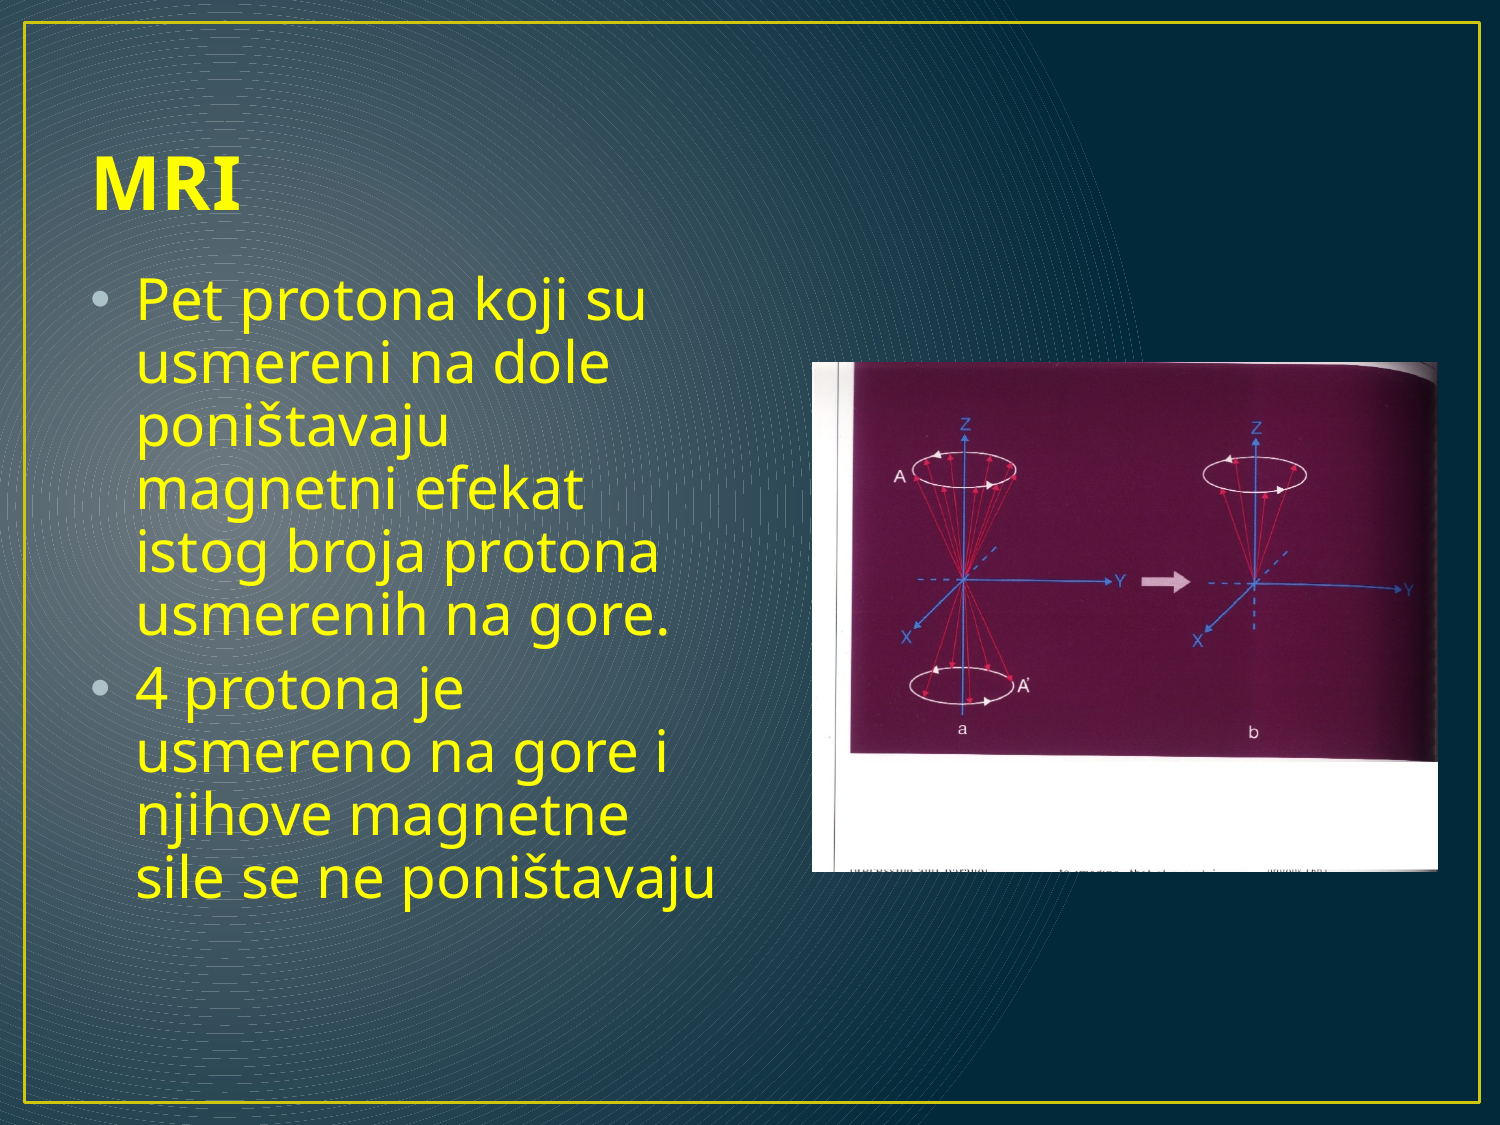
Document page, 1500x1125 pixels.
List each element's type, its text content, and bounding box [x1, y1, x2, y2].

list Pet protona koji su usmereni na dole poništavaju magnetni efekat istog broja protona usmerenih na gore. 4 protona je usmereno na gore i njihove magnetne sile se ne poništavaju [75, 262, 737, 1007]
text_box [812, 362, 1438, 872]
picture [1037, 878, 1048, 887]
picture [1109, 356, 1116, 362]
title MRI [75, 45, 1425, 233]
